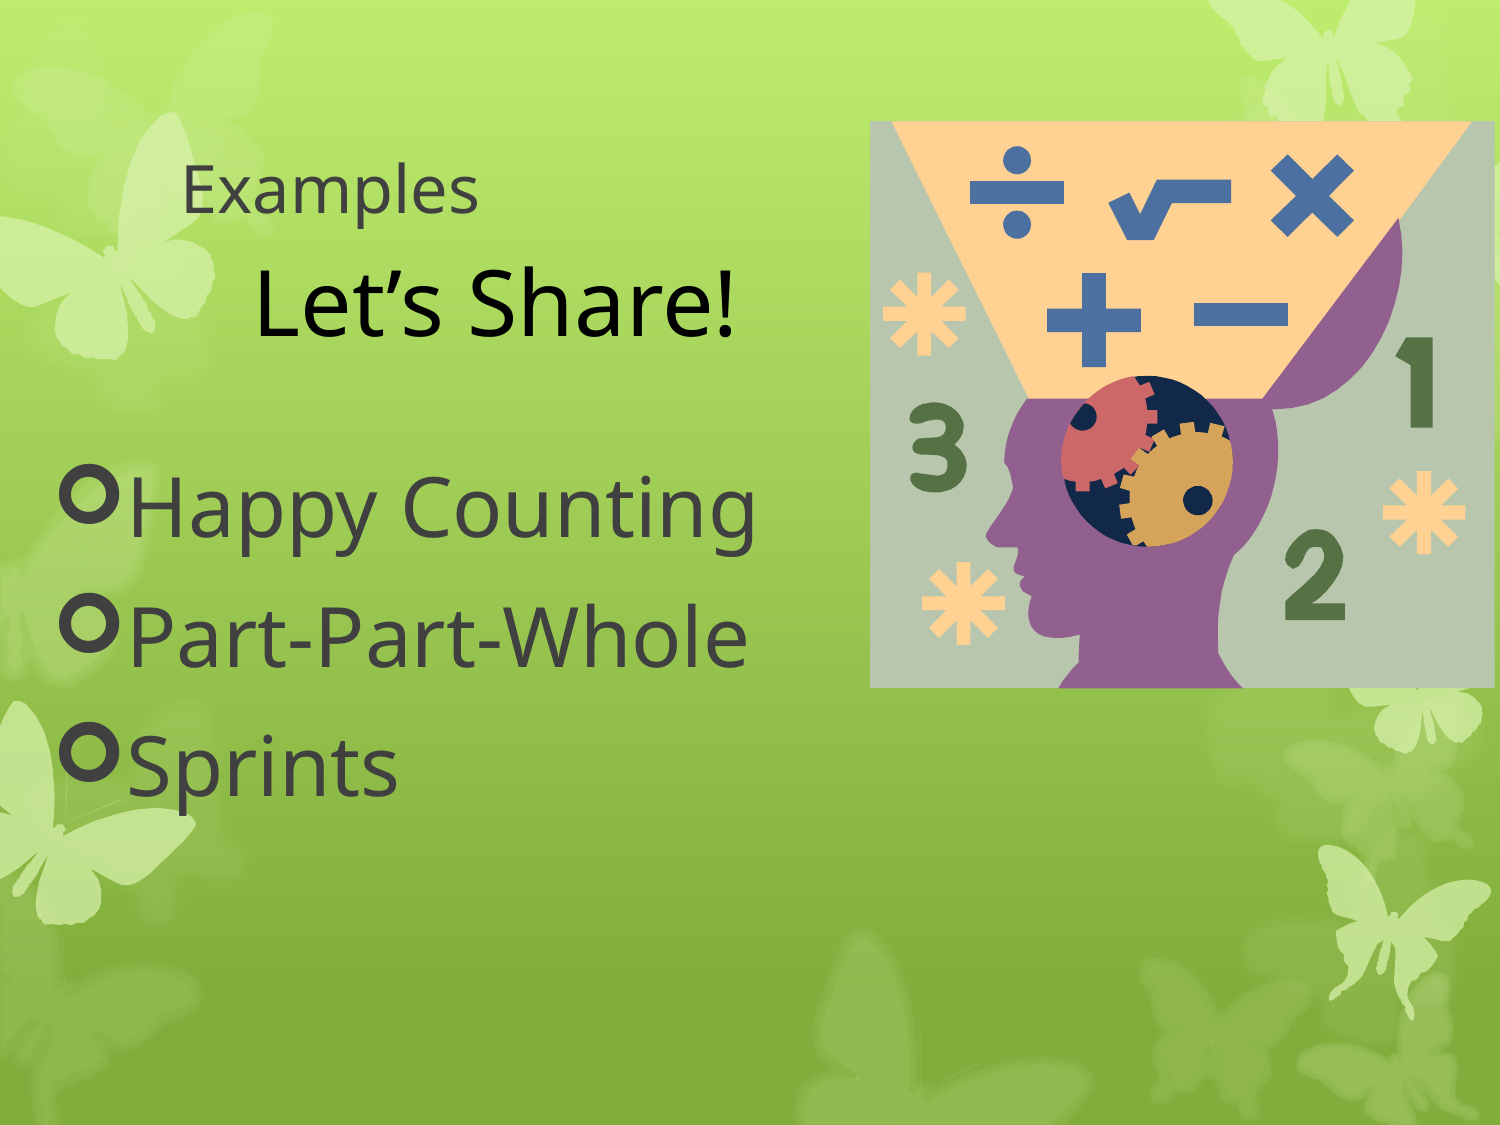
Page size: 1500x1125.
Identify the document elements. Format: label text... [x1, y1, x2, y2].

list Happy Counting Part-Part-Whole Sprints [37, 262, 863, 1005]
title Examples [165, 110, 1335, 262]
text_box Let’s Share! [237, 237, 825, 363]
picture [869, 120, 1496, 689]
